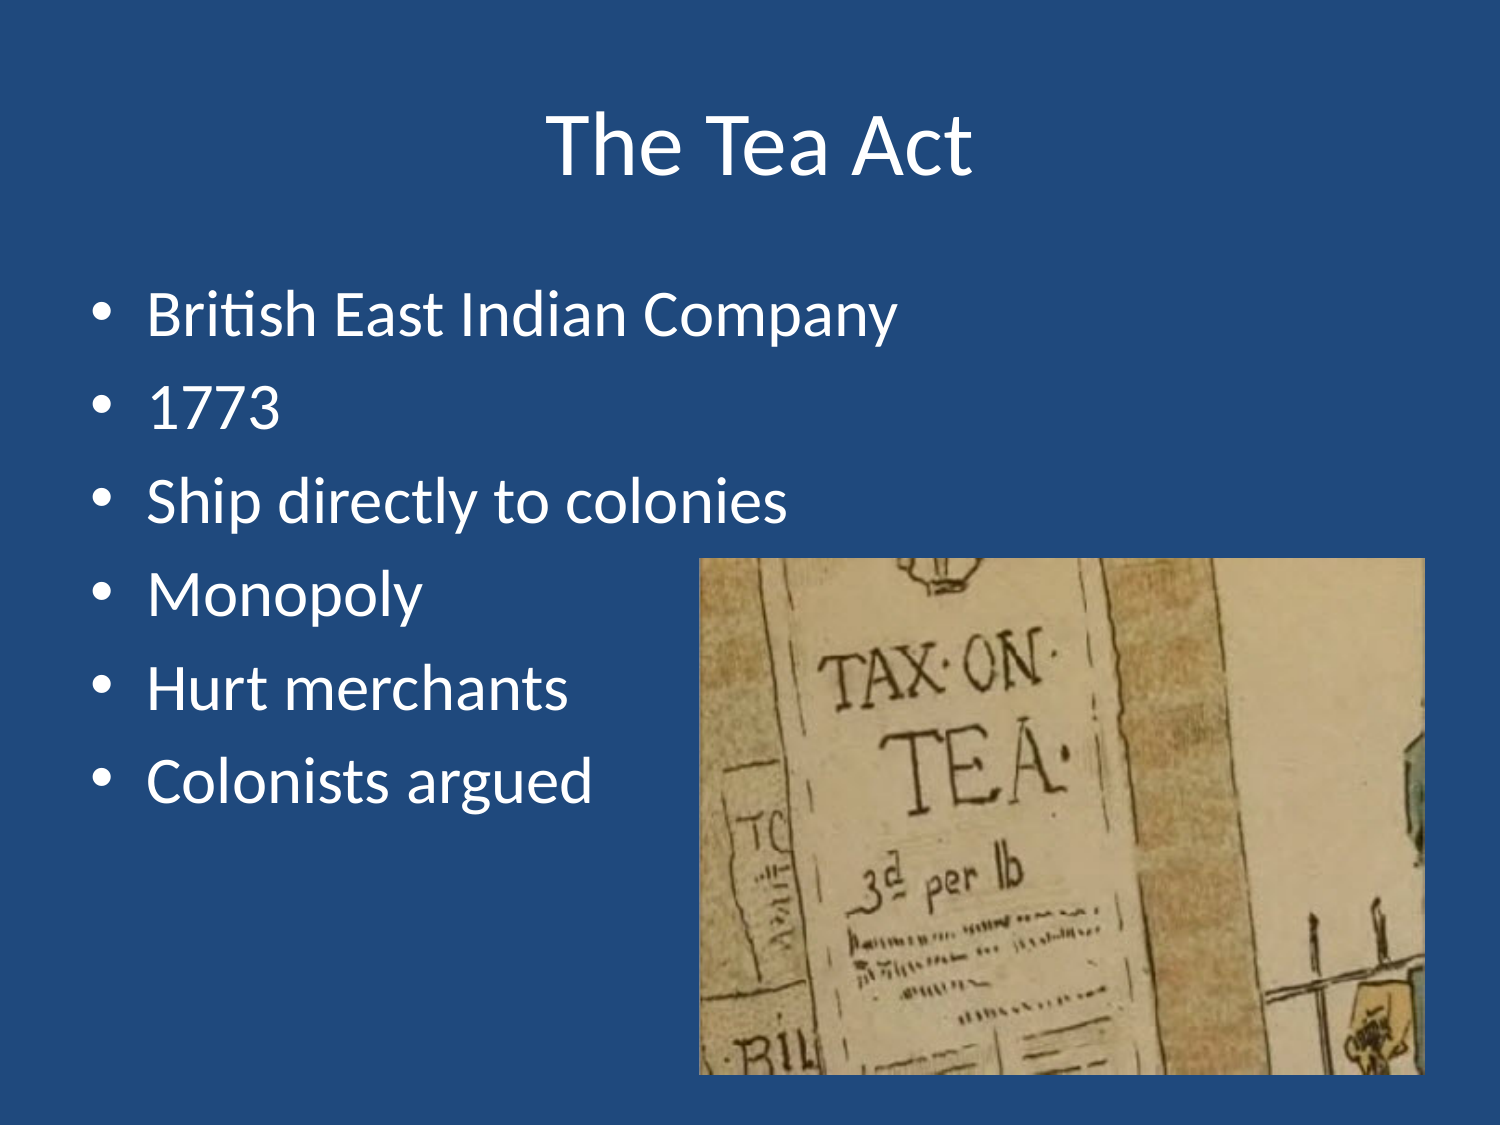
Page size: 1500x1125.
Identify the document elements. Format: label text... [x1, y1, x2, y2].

picture [699, 558, 1426, 1076]
list British East Indian Company 1773 Ship directly to colonies Monopoly Hurt merchants Colonists argued [75, 262, 1425, 1005]
title The Tea Act [75, 45, 1425, 233]
